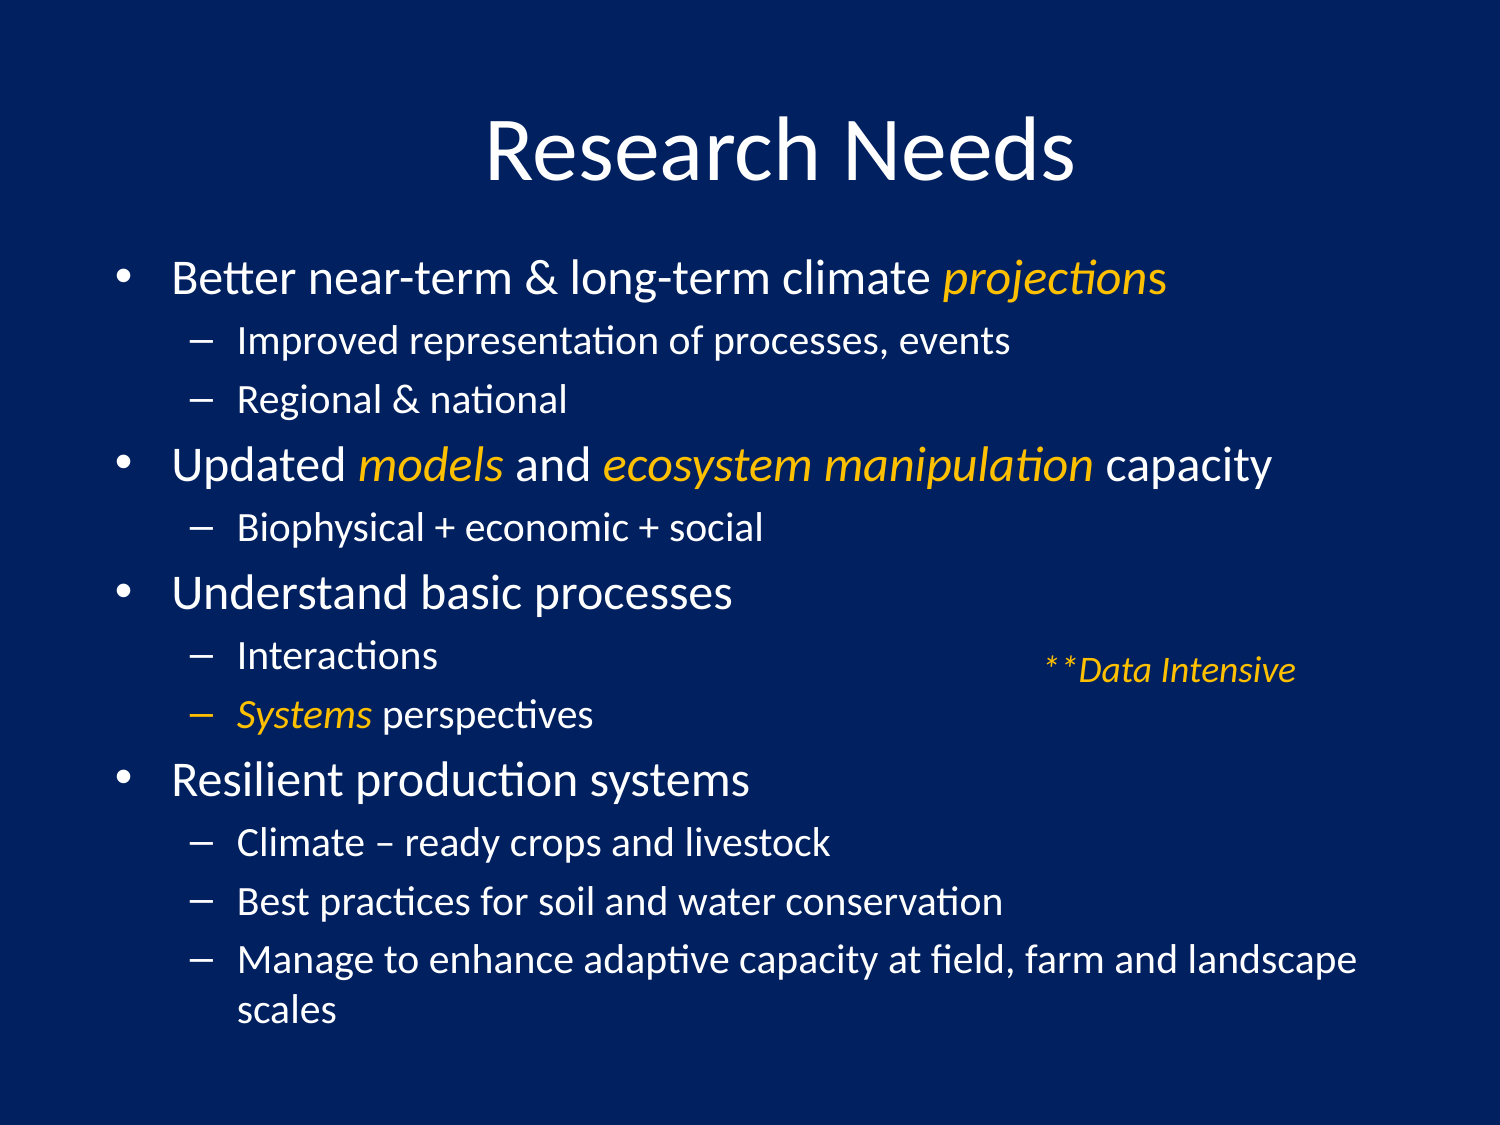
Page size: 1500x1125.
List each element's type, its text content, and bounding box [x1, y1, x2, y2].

text_box **Data Intensive [1026, 637, 1312, 698]
list Better near-term & long-term climate projections Improved representation of processes, events Regional & national Updated models and ecosystem manipulation capacity Biophysical + economic + social Understand basic processes Interactions Systems perspectives Resilient production systems Climate – ready crops and livestock Best practices for soil and water conservation Manage to enhance adaptive capacity at field, farm and landscape scales [99, 237, 1450, 1050]
title Research Needs [150, 50, 1413, 237]
